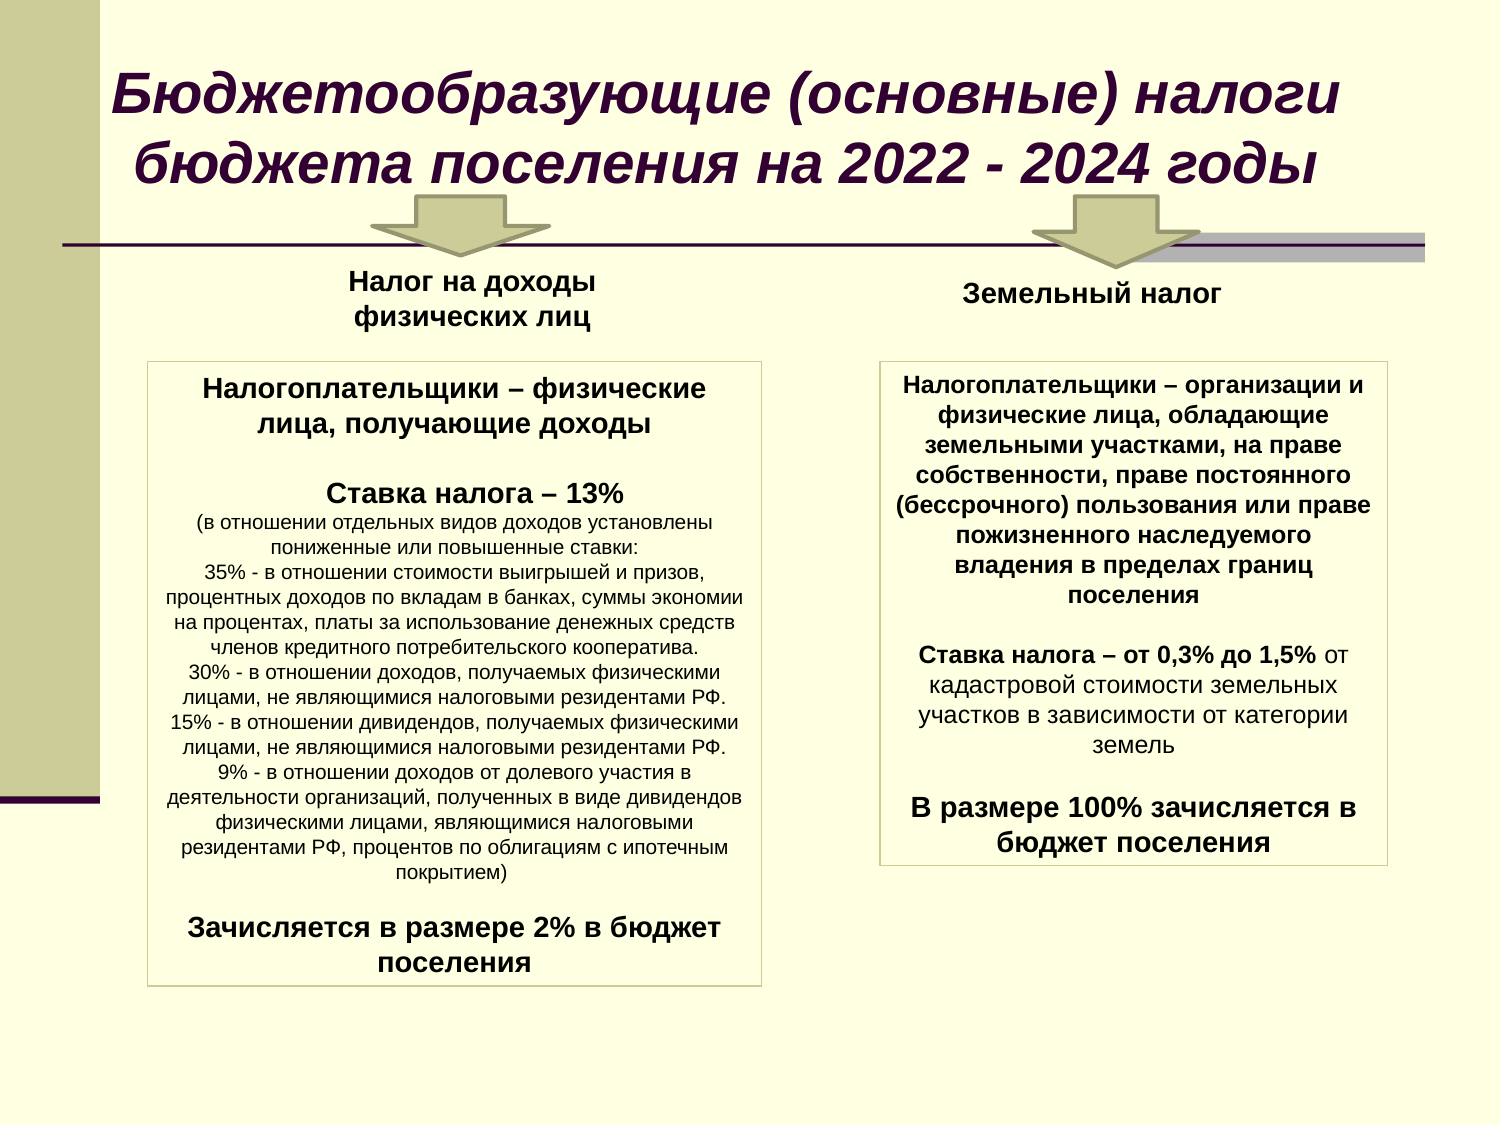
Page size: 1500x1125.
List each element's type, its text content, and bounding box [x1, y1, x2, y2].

text_box [1031, 194, 1201, 267]
text_box Налогоплательщики – организации и физические лица, обладающие земельными участками, на праве собственности, праве постоянного (бессрочного) пользования или праве пожизненного наследуемого владения в пределах границ поселения Ставка налога – от 0,3% до 1,5% от кадастровой стоимости земельных участков в зависимости от категории земель В размере 100% зачисляется в бюджет поселения [879, 361, 1388, 866]
text_box Налог на доходы физических лиц [265, 255, 680, 341]
text_box Налогоплательщики – физические лица, получающие доходы Ставка налога – 13% (в отношении отдельных видов доходов установлены пониженные или повышенные ставки: 35% - в отношении стоимости выигрышей и призов, процентных доходов по вкладам в банках, суммы экономии на процентах, платы за использование денежных средств членов кредитного потребительского кооператива. 30% - в отношении доходов, получаемых физическими лицами, не являющимися налоговыми резидентами РФ. 15% - в отношении дивидендов, получаемых физическими лицами, не являющимися налоговыми резидентами РФ. 9% - в отношении доходов от долевого участия в деятельности организаций, полученных в виде дивидендов физическими лицами, являющимися налоговыми резидентами РФ, процентов по облигациям с ипотечным покрытием) Зачисляется в размере 2% в бюджет поселения [147, 361, 762, 986]
text_box [370, 194, 552, 255]
title Бюджетообразующие (основные) налоги бюджета поселения на 2022 - 2024 годы [40, 42, 1412, 209]
text_box Земельный налог [868, 267, 1317, 317]
